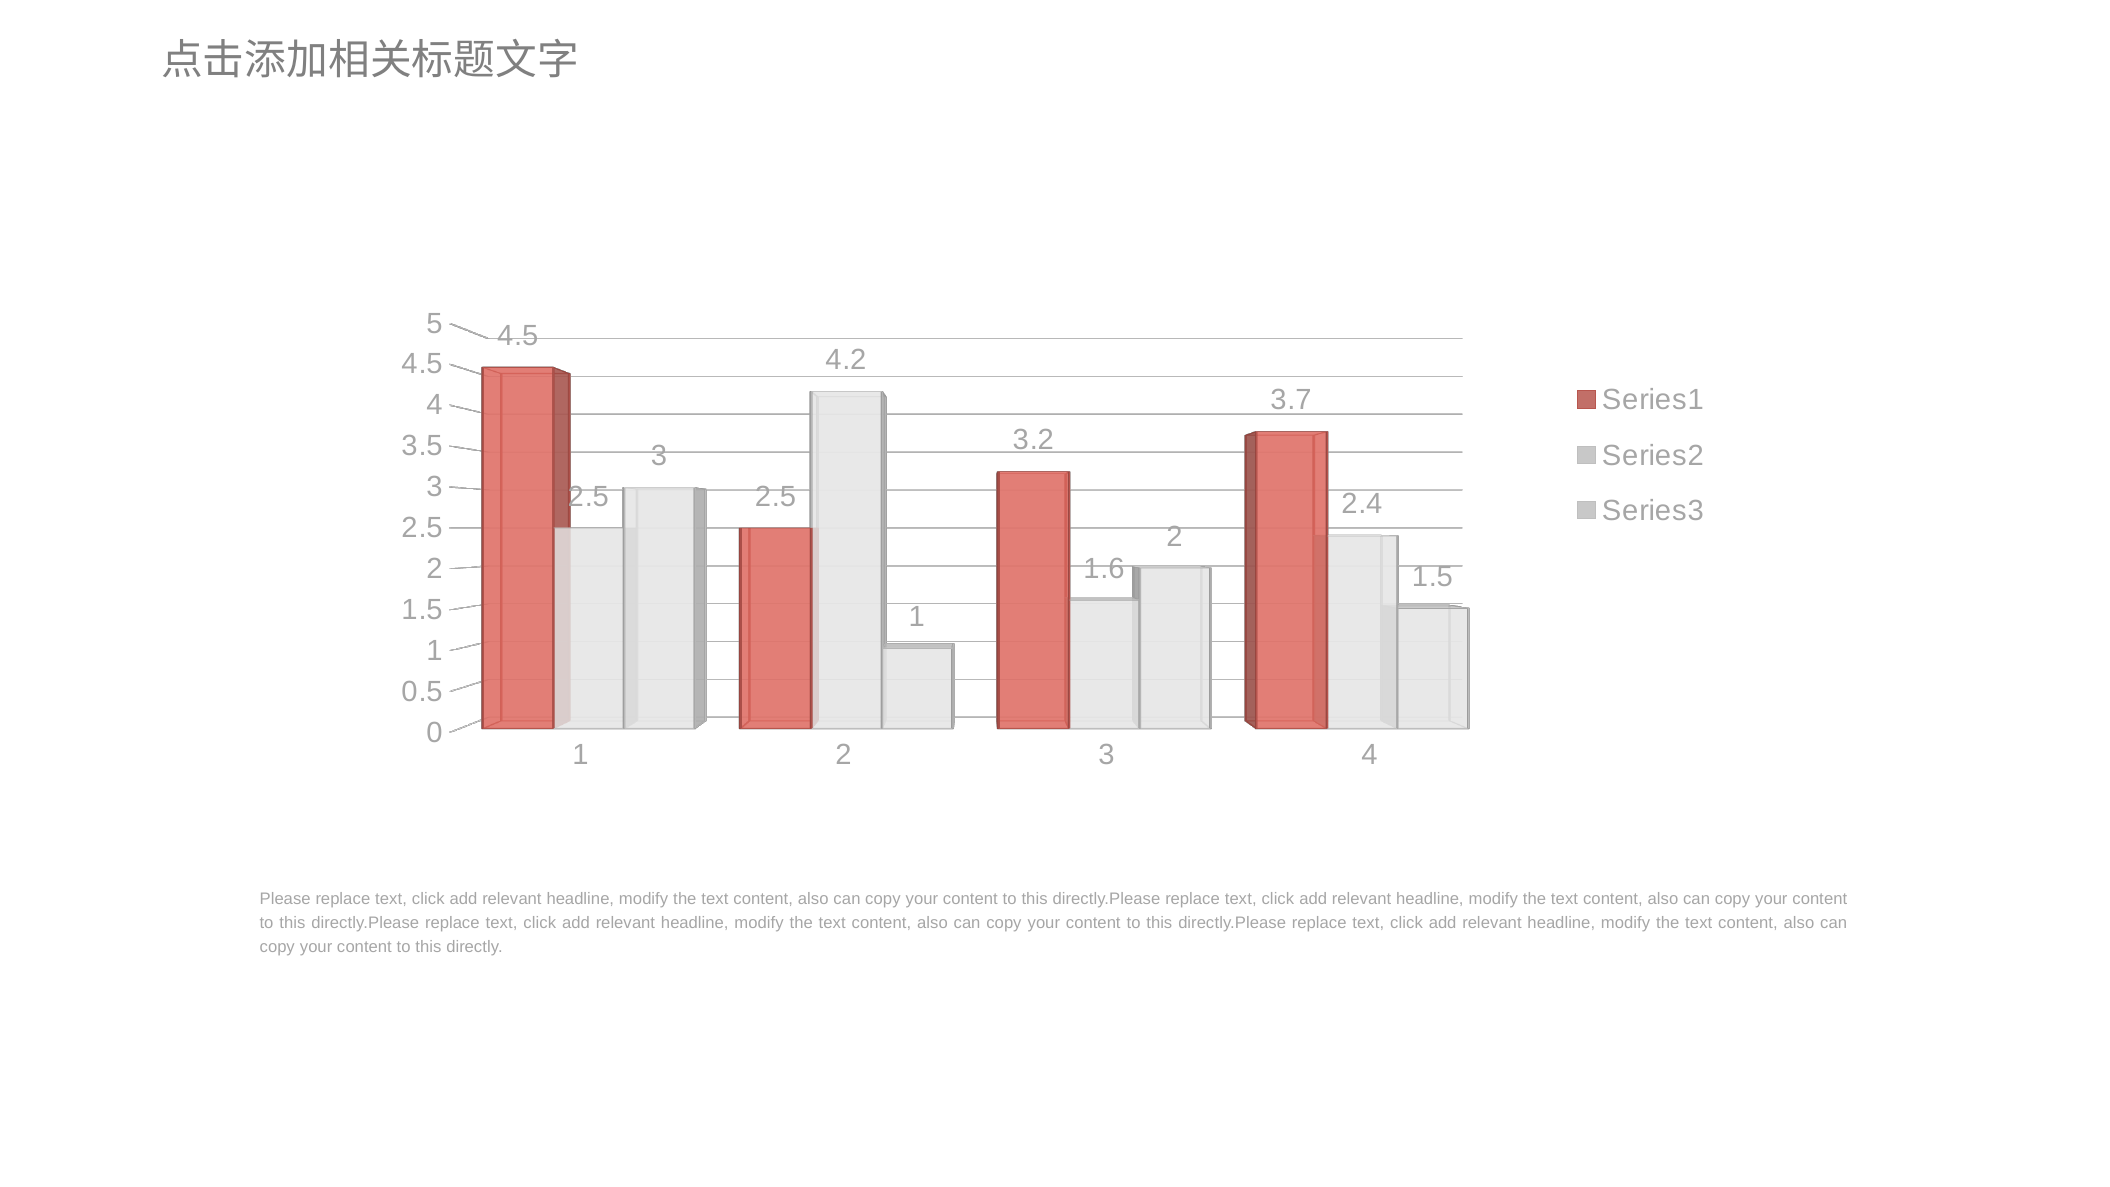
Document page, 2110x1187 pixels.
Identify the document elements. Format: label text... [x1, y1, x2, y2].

text_box 点击添加相关标题文字 [145, 22, 630, 94]
chart [354, 297, 1750, 790]
text_box Please replace text, click add relevant headline, modify the text content, also can copy your content to this directly.Please replace text, click add relevant headline, modify the text content, also can copy your content to this directly.Please replace text, click add relevant headline, modify the text content, also can copy your content to this directly.Please replace text, click add relevant headline, modify the text content, also can copy your content to this directly. [244, 876, 1865, 964]
